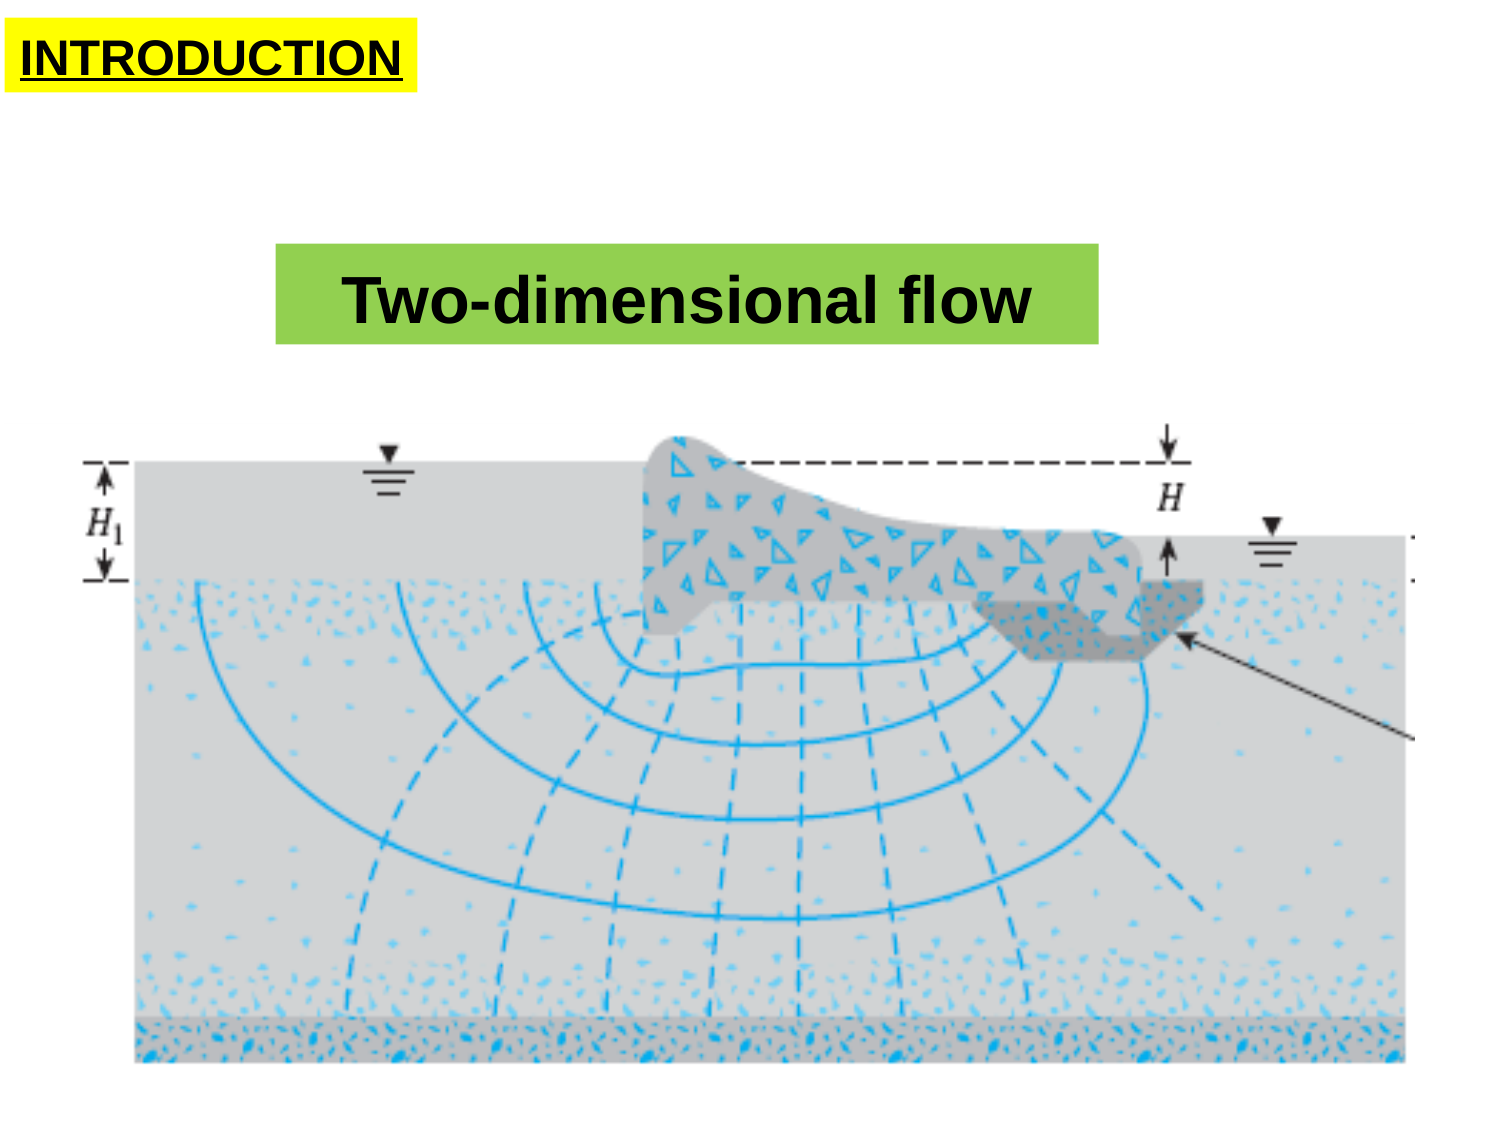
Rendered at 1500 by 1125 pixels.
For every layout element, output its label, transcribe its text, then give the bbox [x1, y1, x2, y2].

picture [4, 421, 1415, 1089]
text_box INTRODUCTION [4, 17, 418, 93]
title Two-dimensional flow [275, 243, 1099, 345]
